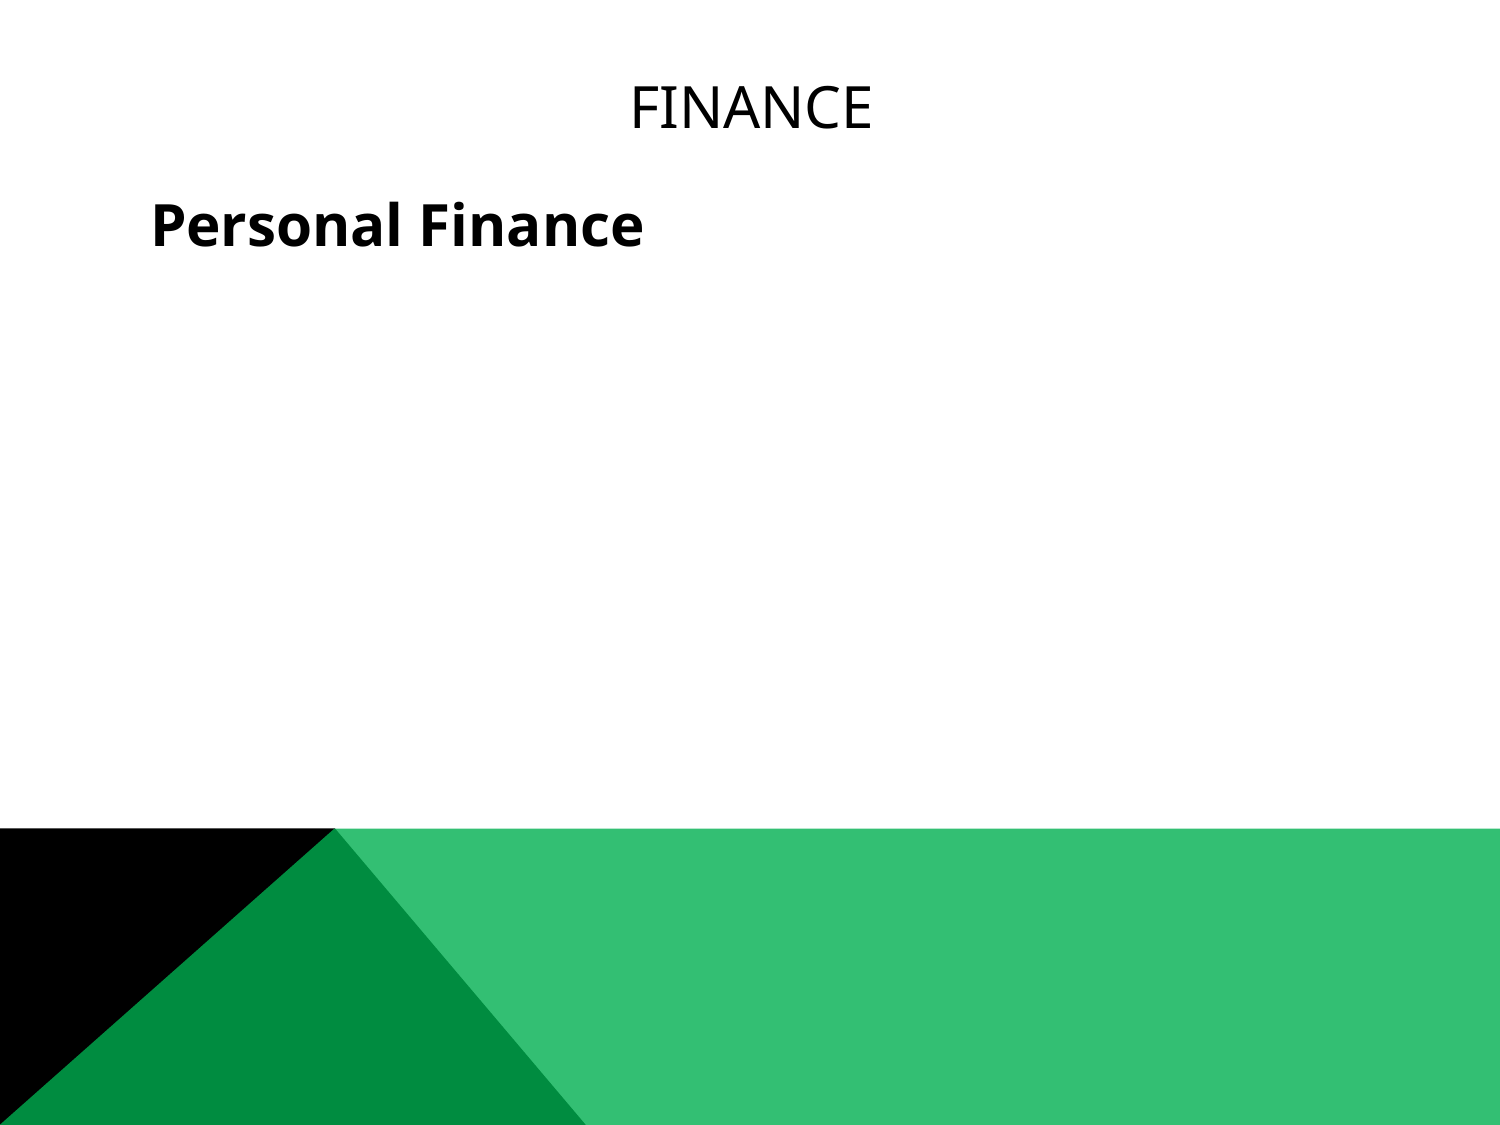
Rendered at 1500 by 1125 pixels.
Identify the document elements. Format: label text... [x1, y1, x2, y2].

title Finance [135, 60, 1369, 150]
list Personal Finance [135, 180, 1369, 768]
